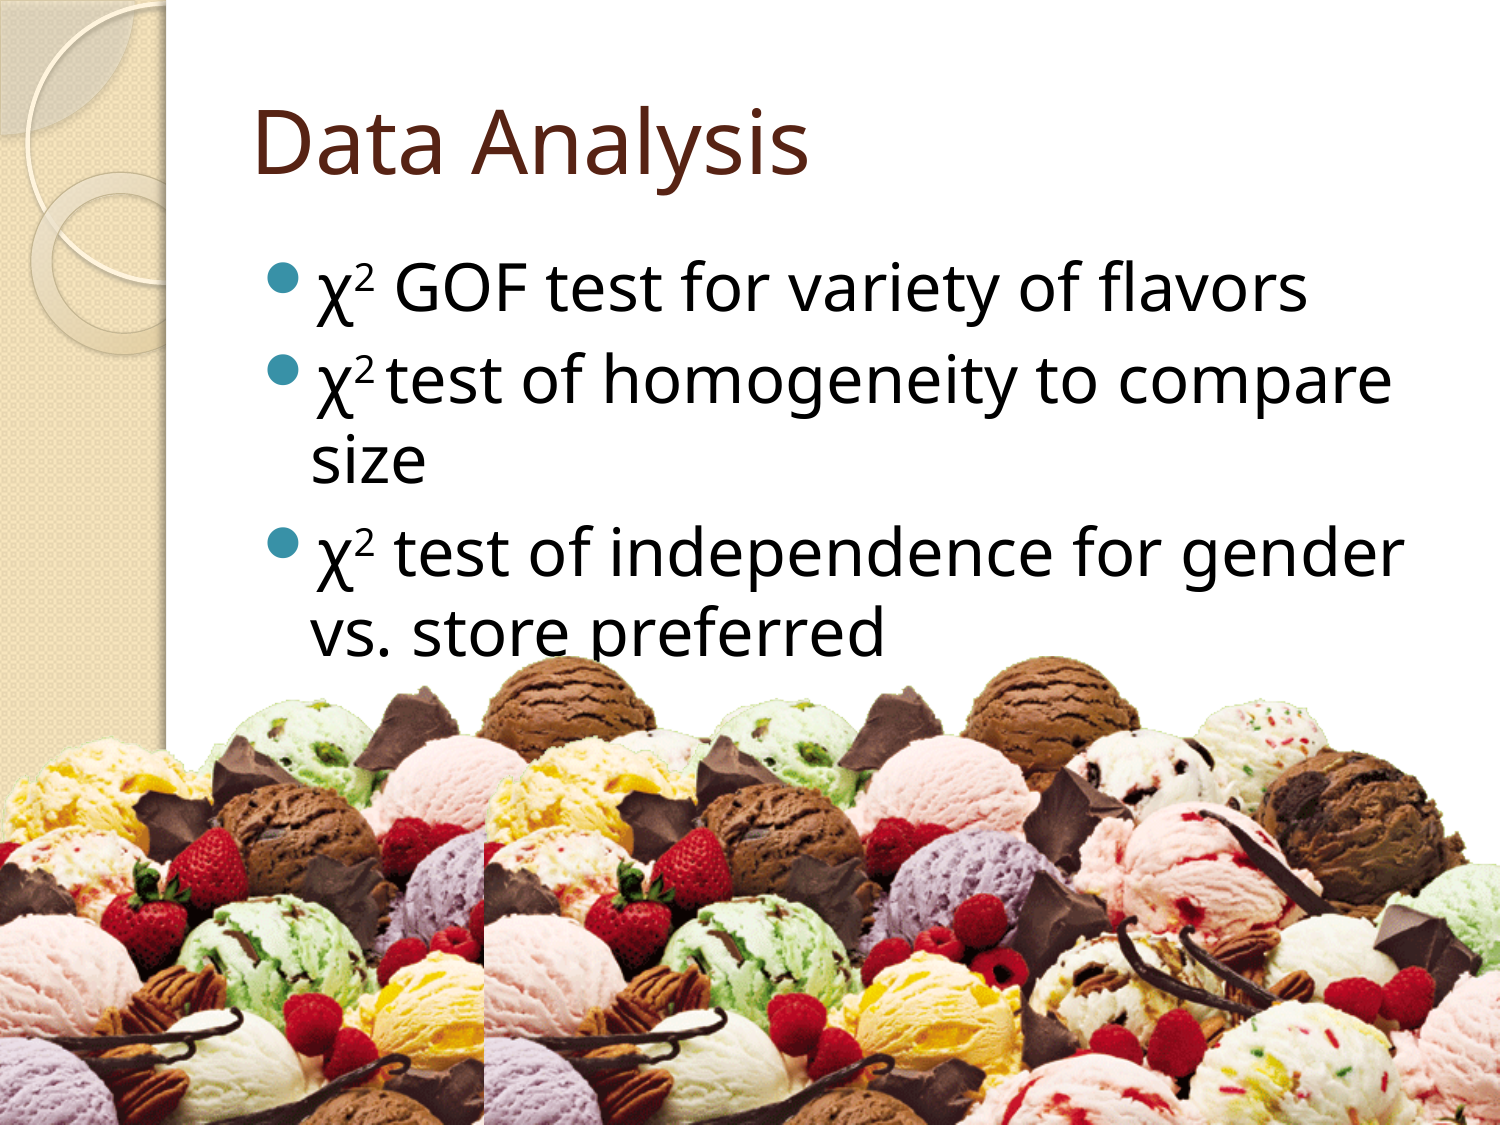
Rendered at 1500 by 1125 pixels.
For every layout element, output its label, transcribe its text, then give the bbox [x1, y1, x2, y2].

picture [0, 655, 1500, 1125]
list χ2 GOF test for variety of flavors χ2 test of homogeneity to compare size χ2 test of independence for gender vs. store preferred [235, 237, 1466, 653]
title Data Analysis [235, 45, 1466, 233]
